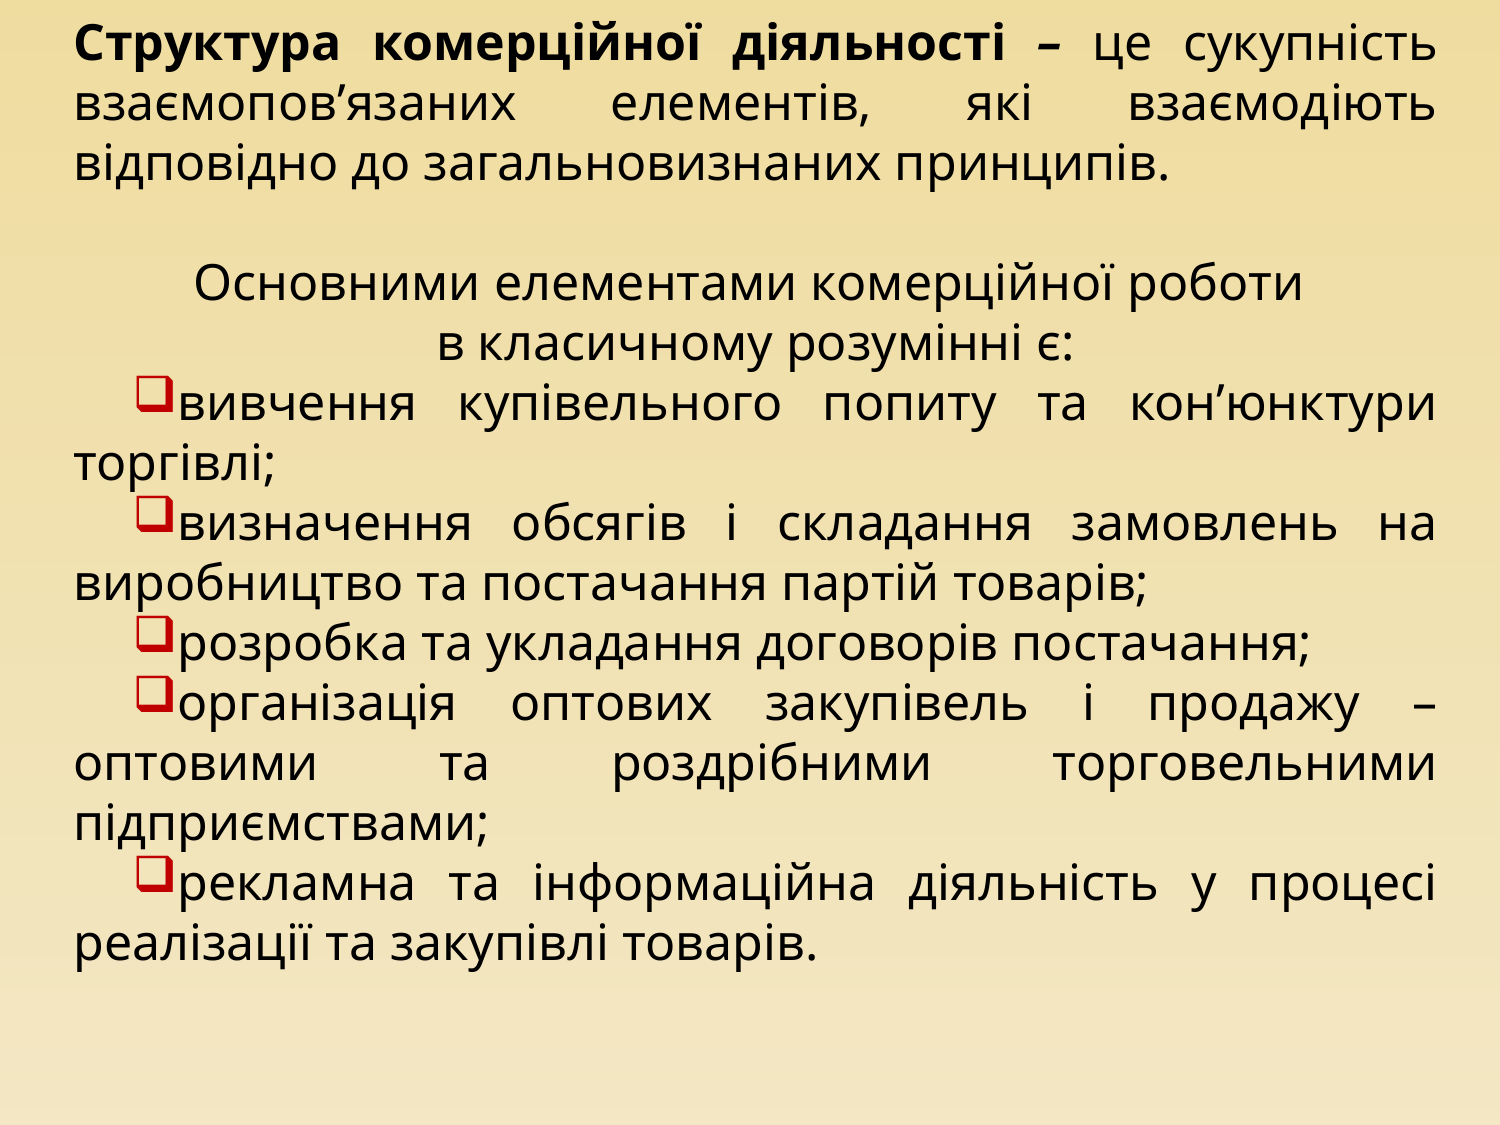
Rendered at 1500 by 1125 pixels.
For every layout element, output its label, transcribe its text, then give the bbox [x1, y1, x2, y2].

text_box Структура комерційної діяльності – це сукупність взаємопов’язаних елементів, які взаємодіють відповідно до загальновизнаних принципів. Основними елементами комерційної роботи в класичному розумінні є: вивчення купівельного попиту та кон’юнктури торгівлі; визначення обсягів і складання замовлень на виробництво та постачання партій товарів; розробка та укладання договорів постачання; організація оптових закупівель і продажу – оптовими та роздрібними торговельними підприємствами; рекламна та інформаційна діяльність у процесі реалізації та закупівлі товарів. [58, 2, 1453, 978]
